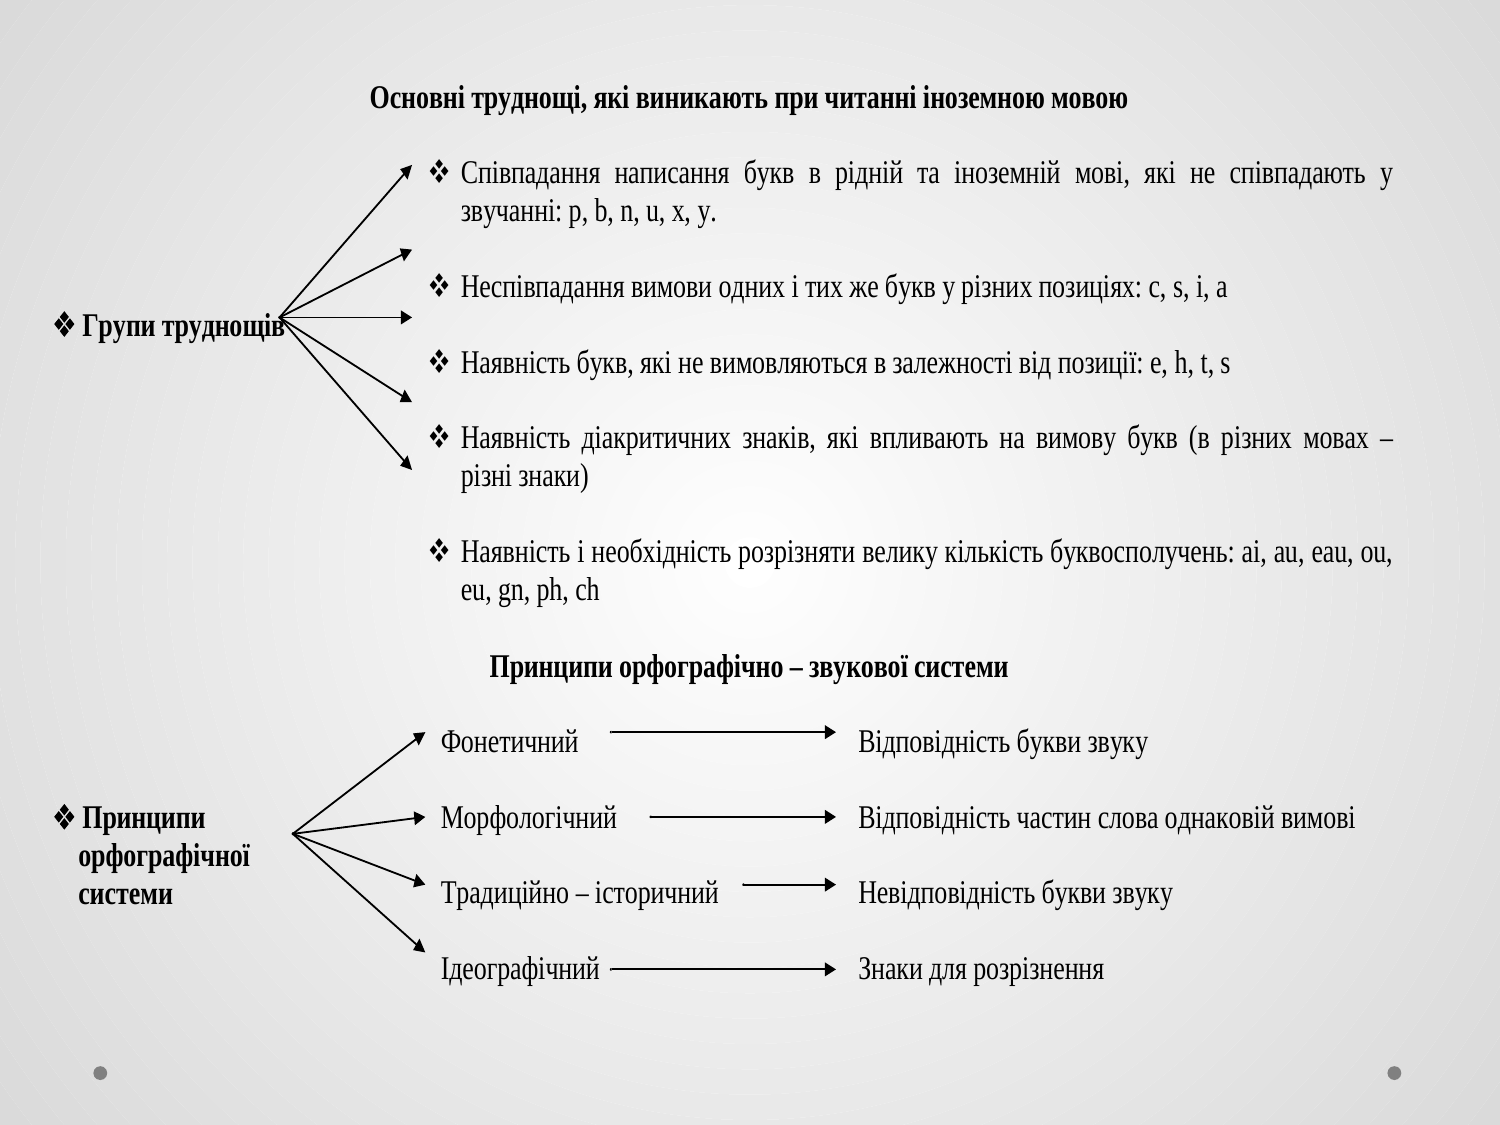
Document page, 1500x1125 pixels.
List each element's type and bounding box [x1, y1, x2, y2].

picture [41, 77, 1459, 1024]
